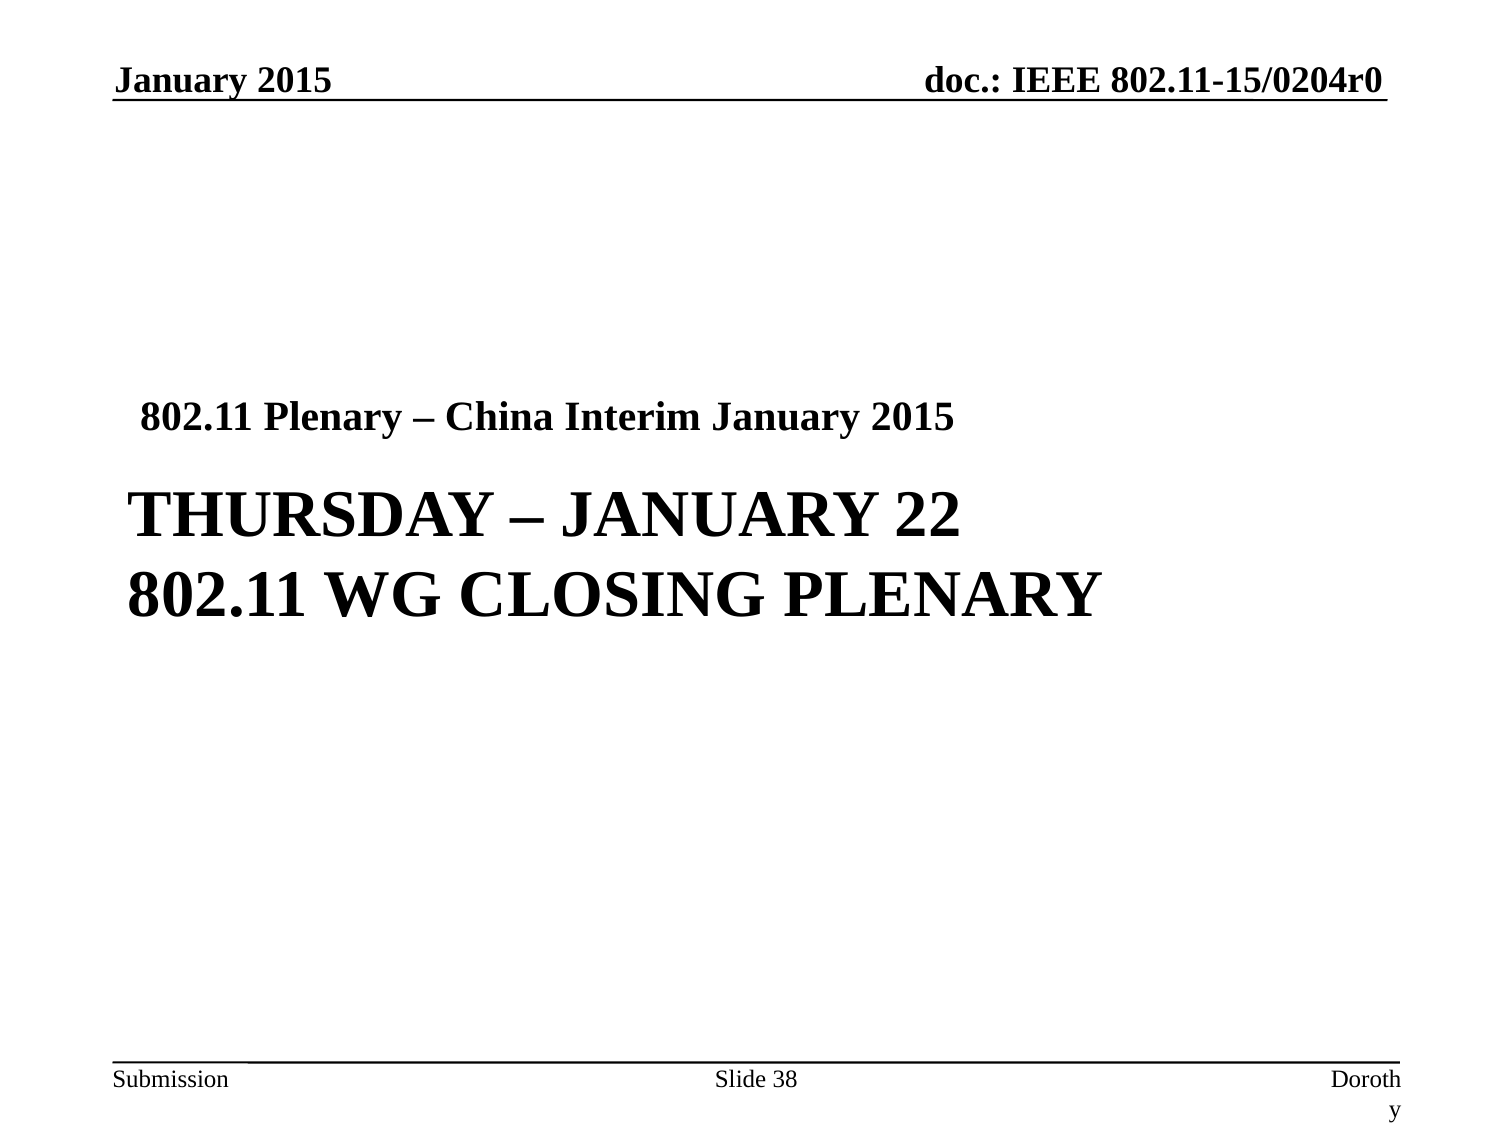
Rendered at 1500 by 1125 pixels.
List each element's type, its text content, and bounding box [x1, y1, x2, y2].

slide_number Slide 38 [712, 1061, 800, 1093]
footer Dorothy Stanley, Aruba Networks [1324, 1061, 1402, 1093]
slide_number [114, 54, 388, 101]
list 802.11 Plenary – China Interim January 2015 [124, 199, 1401, 447]
title Thursday – January 22 802.11 WG Closing Plenary [112, 462, 1388, 687]
